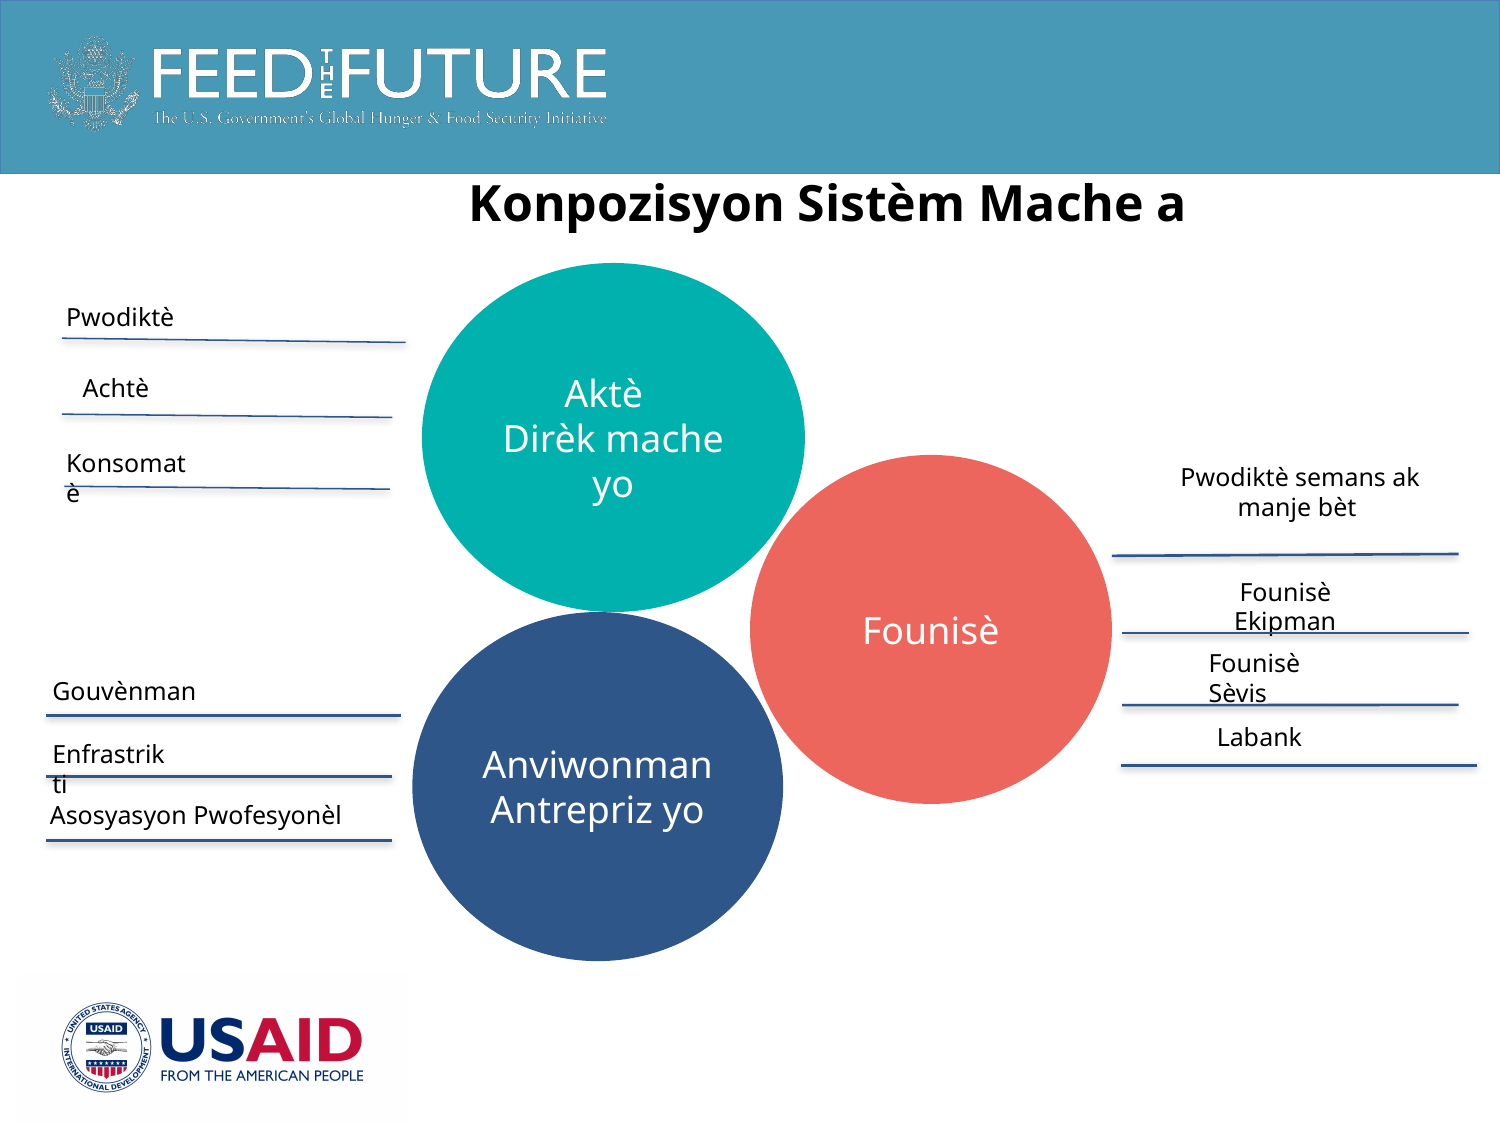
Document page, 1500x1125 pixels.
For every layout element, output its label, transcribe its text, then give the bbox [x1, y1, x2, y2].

picture [47, 36, 606, 132]
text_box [64, 485, 391, 490]
text_box Asosyasyon Pwofesyonèl [34, 792, 359, 867]
text_box Aktè Dirèk mache yo [421, 262, 805, 612]
text_box Enfrastrikti [37, 731, 189, 785]
text_box Labank [1201, 715, 1327, 764]
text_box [61, 413, 393, 418]
text_box Founisè Ekipman [1184, 568, 1387, 619]
text_box Achtè [67, 365, 220, 411]
text_box Anviwonman Antrepriz yo [412, 612, 784, 962]
text_box Founisè Sèvis [1193, 643, 1380, 694]
text_box Pwodiktè [50, 293, 203, 347]
text_box Pwodiktè semans ak manje bèt [1147, 453, 1454, 539]
text_box Konsomatè [50, 440, 203, 494]
text_box Konpozisyon Sistèm Mache a [453, 163, 1326, 234]
text_box Founisè [750, 454, 1112, 804]
text_box Gouvènman [37, 668, 236, 710]
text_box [1111, 553, 1459, 557]
picture [17, 974, 407, 1125]
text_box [61, 337, 406, 343]
